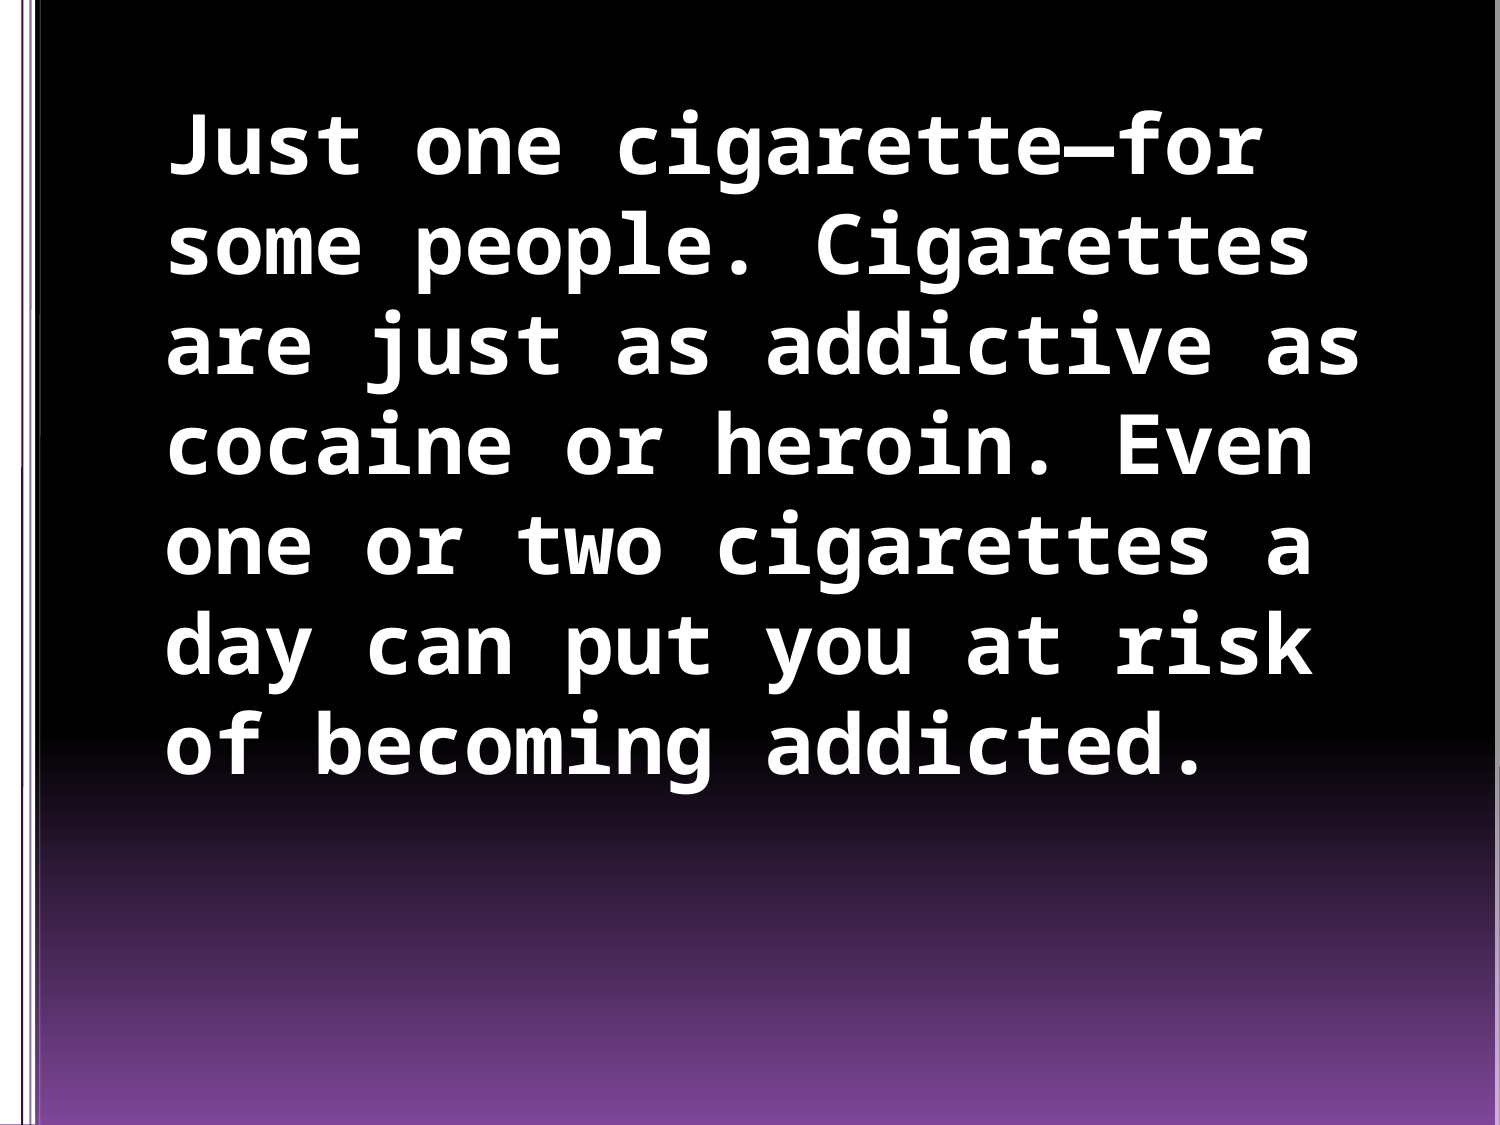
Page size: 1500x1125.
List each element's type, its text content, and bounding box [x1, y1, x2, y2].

title Just one cigarette—for some people. Cigarettes are just as addictive as cocaine or heroin. Even one or two cigarettes a day can put you at risk of becoming addicted. [150, 83, 1425, 850]
